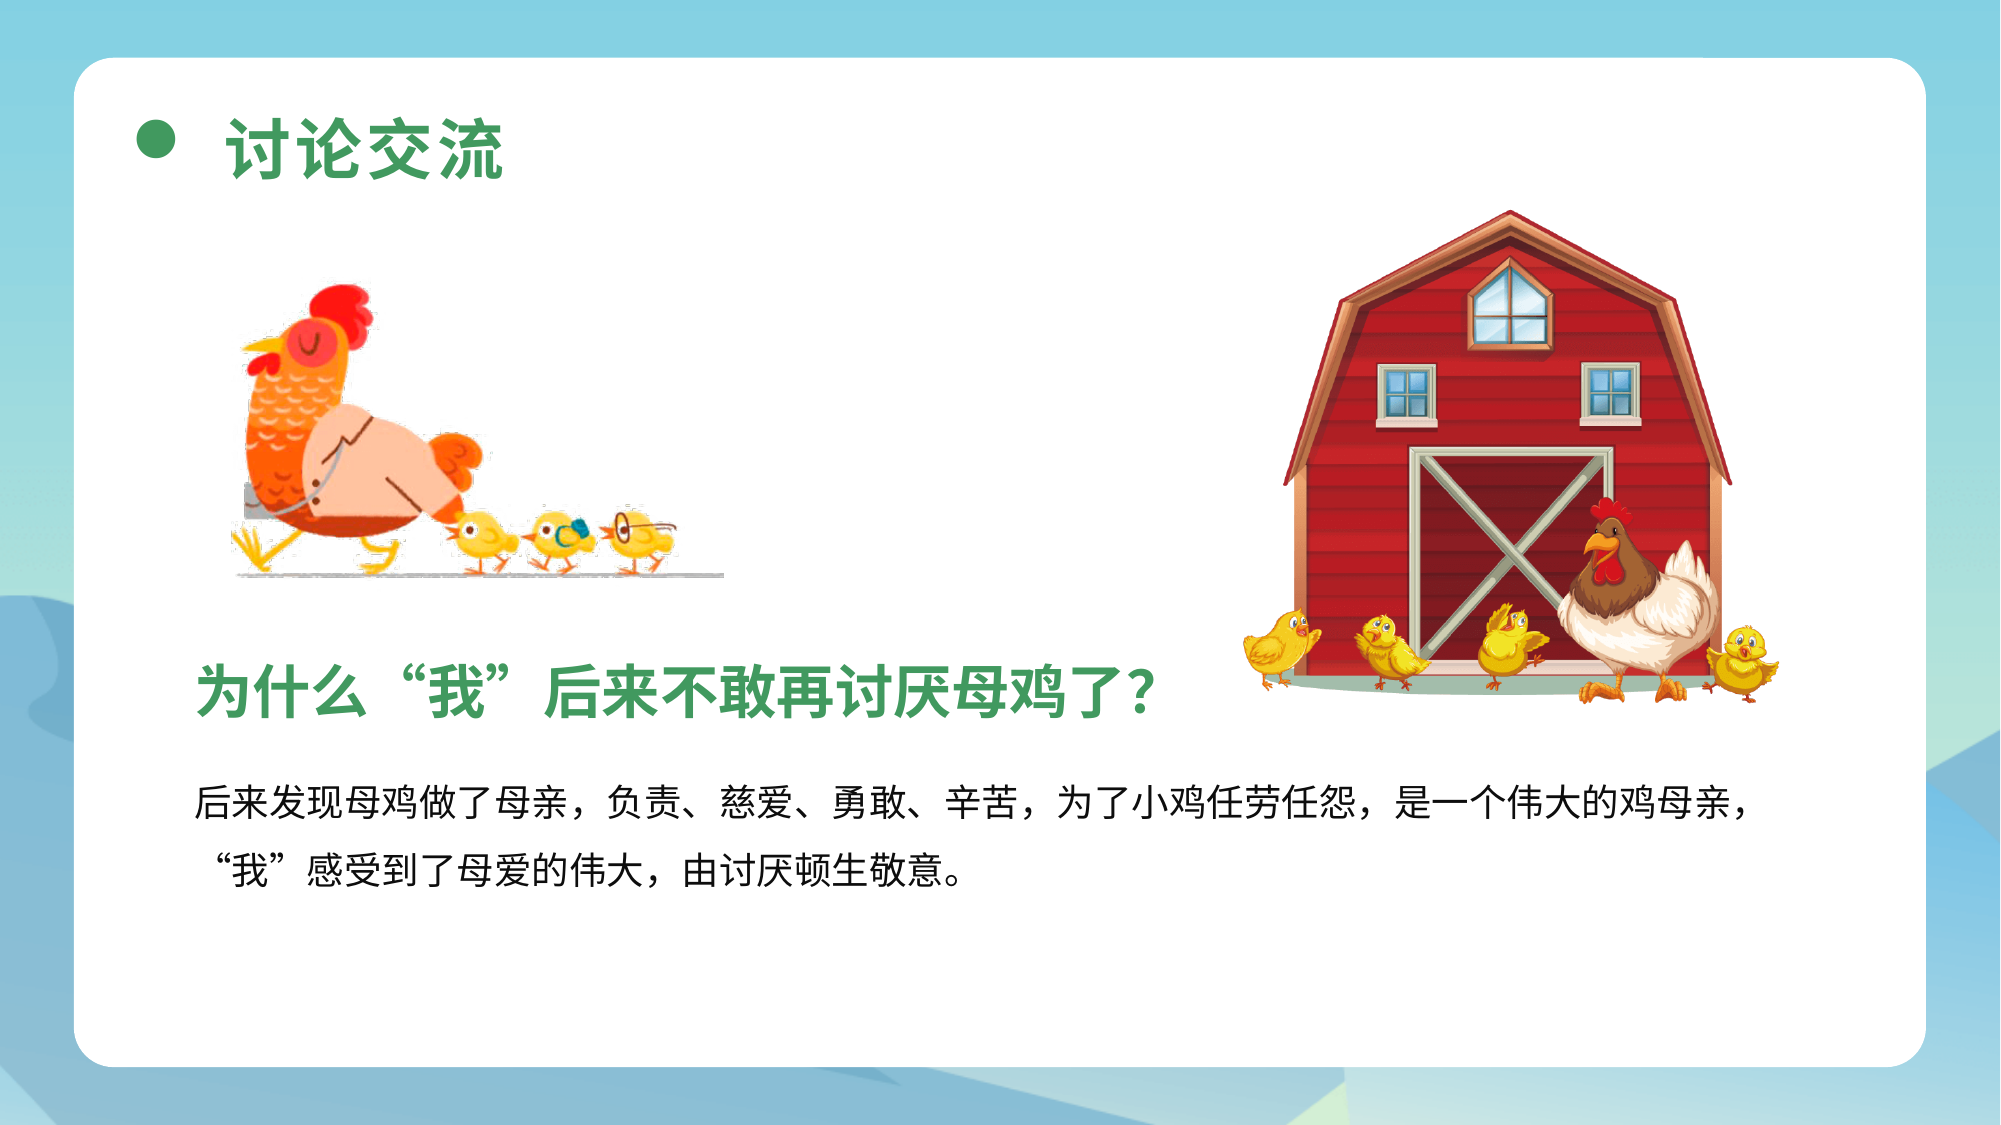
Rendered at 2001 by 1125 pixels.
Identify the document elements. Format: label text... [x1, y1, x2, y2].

text_box 后来发现母鸡做了母亲，负责、慈爱、勇敢、辛苦，为了小鸡任劳任怨，是一个伟大的鸡母亲，“我”感受到了母爱的伟大，由讨厌顿生敬意。 [179, 749, 1848, 900]
text_box 为什么“我”后来不敢再讨厌母鸡了？ [179, 612, 1216, 733]
text_box 讨论交流 [116, 60, 575, 196]
picture [0, 0, 2001, 1125]
